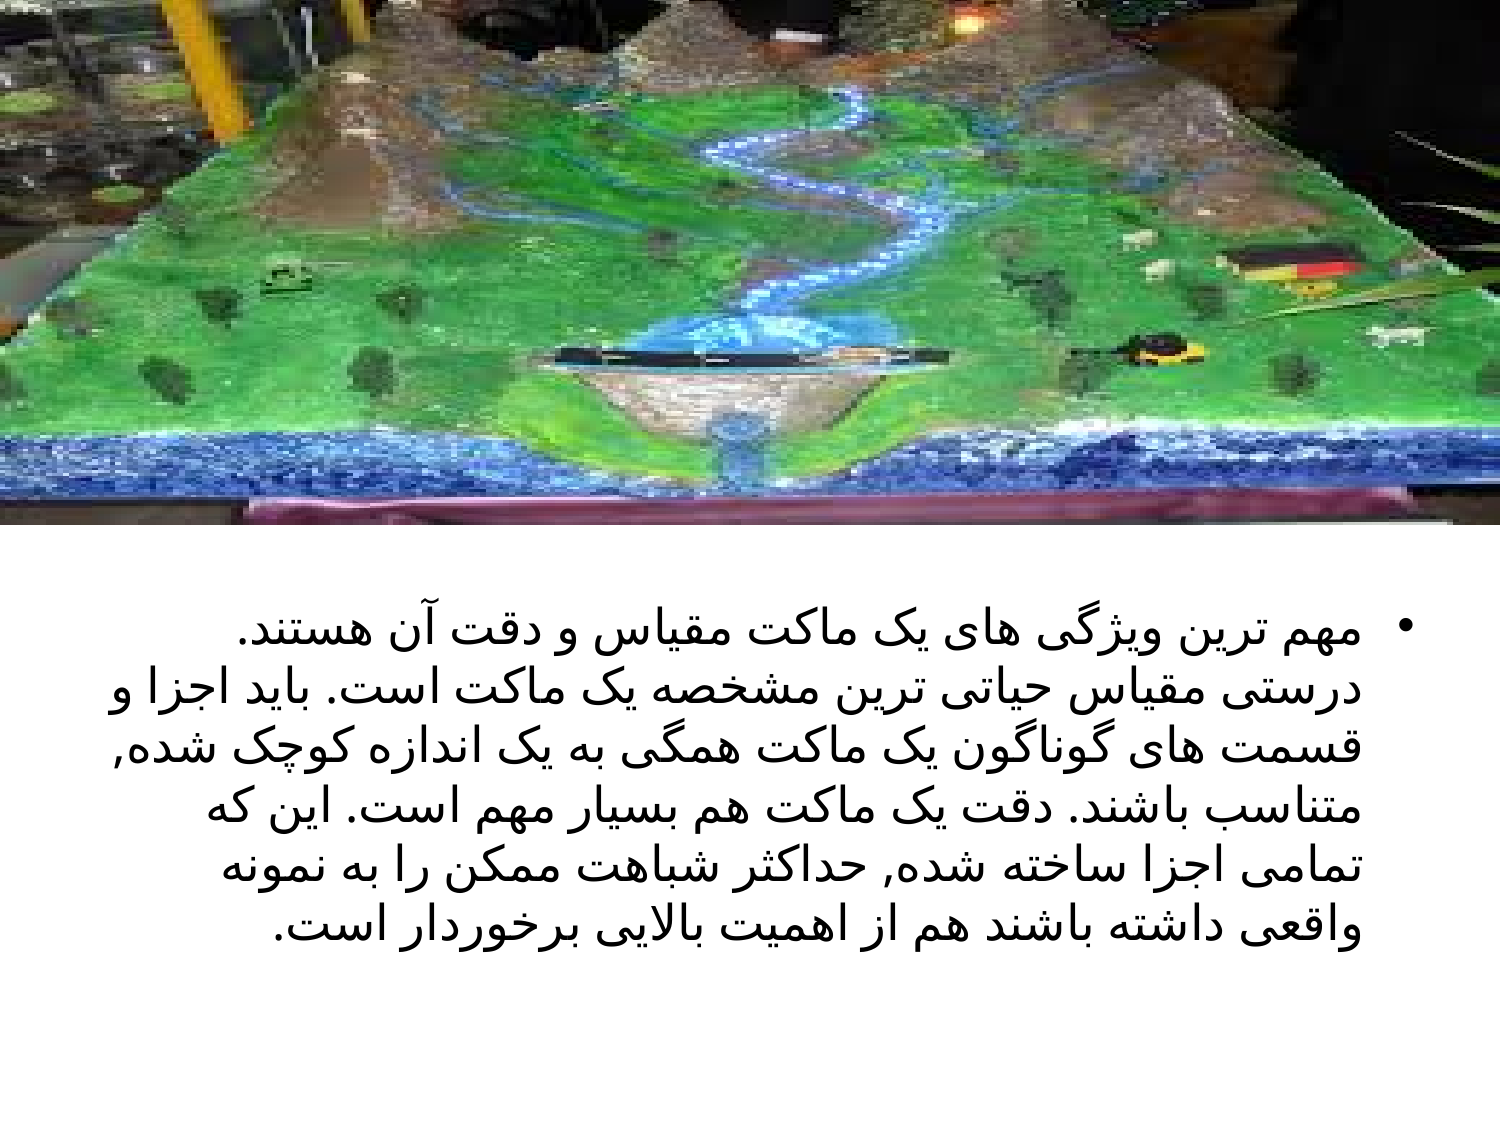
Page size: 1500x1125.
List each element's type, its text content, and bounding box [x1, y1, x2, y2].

picture [0, 0, 1500, 526]
list مهم ترین ویژگی های یک ماکت مقیاس و دقت آن هستند. درستی مقیاس حیاتی ترین مشخصه یک ماکت است. باید اجزا و قسمت های گوناگون یک ماکت همگی به یک اندازه کوچک شده, متناسب باشند. دقت یک ماکت هم بسیار مهم است. این که تمامی اجزا ساخته شده, حداکثر شباهت ممکن را به نمونه واقعی داشته باشند هم از اهمیت بالایی برخوردار است. [75, 587, 1425, 1088]
